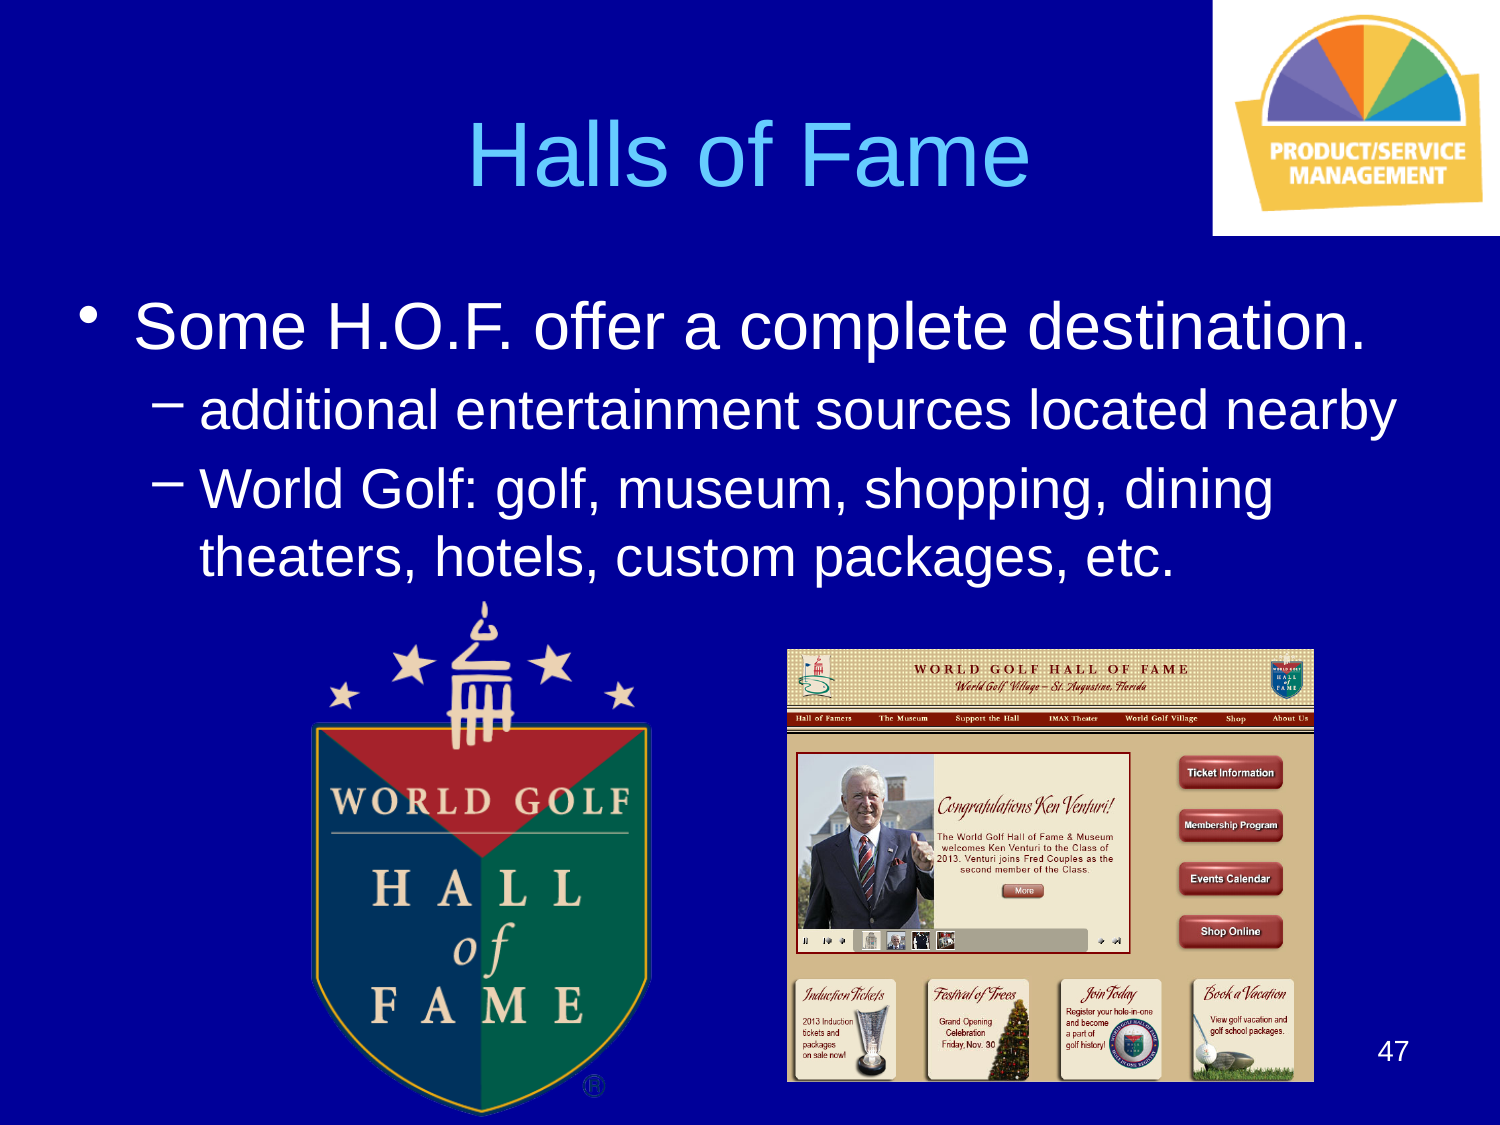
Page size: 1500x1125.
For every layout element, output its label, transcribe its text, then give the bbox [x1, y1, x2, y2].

picture [787, 649, 1315, 1082]
picture [1212, 0, 1500, 236]
slide_number 47 [1074, 1024, 1425, 1103]
list Some H.O.F. offer a complete destination. additional entertainment sources located nearby World Golf: golf, museum, shopping, dining theaters, hotels, custom packages, etc. [62, 274, 1426, 1013]
picture [287, 592, 676, 1125]
text_box Halls of Fame [112, 87, 1207, 188]
